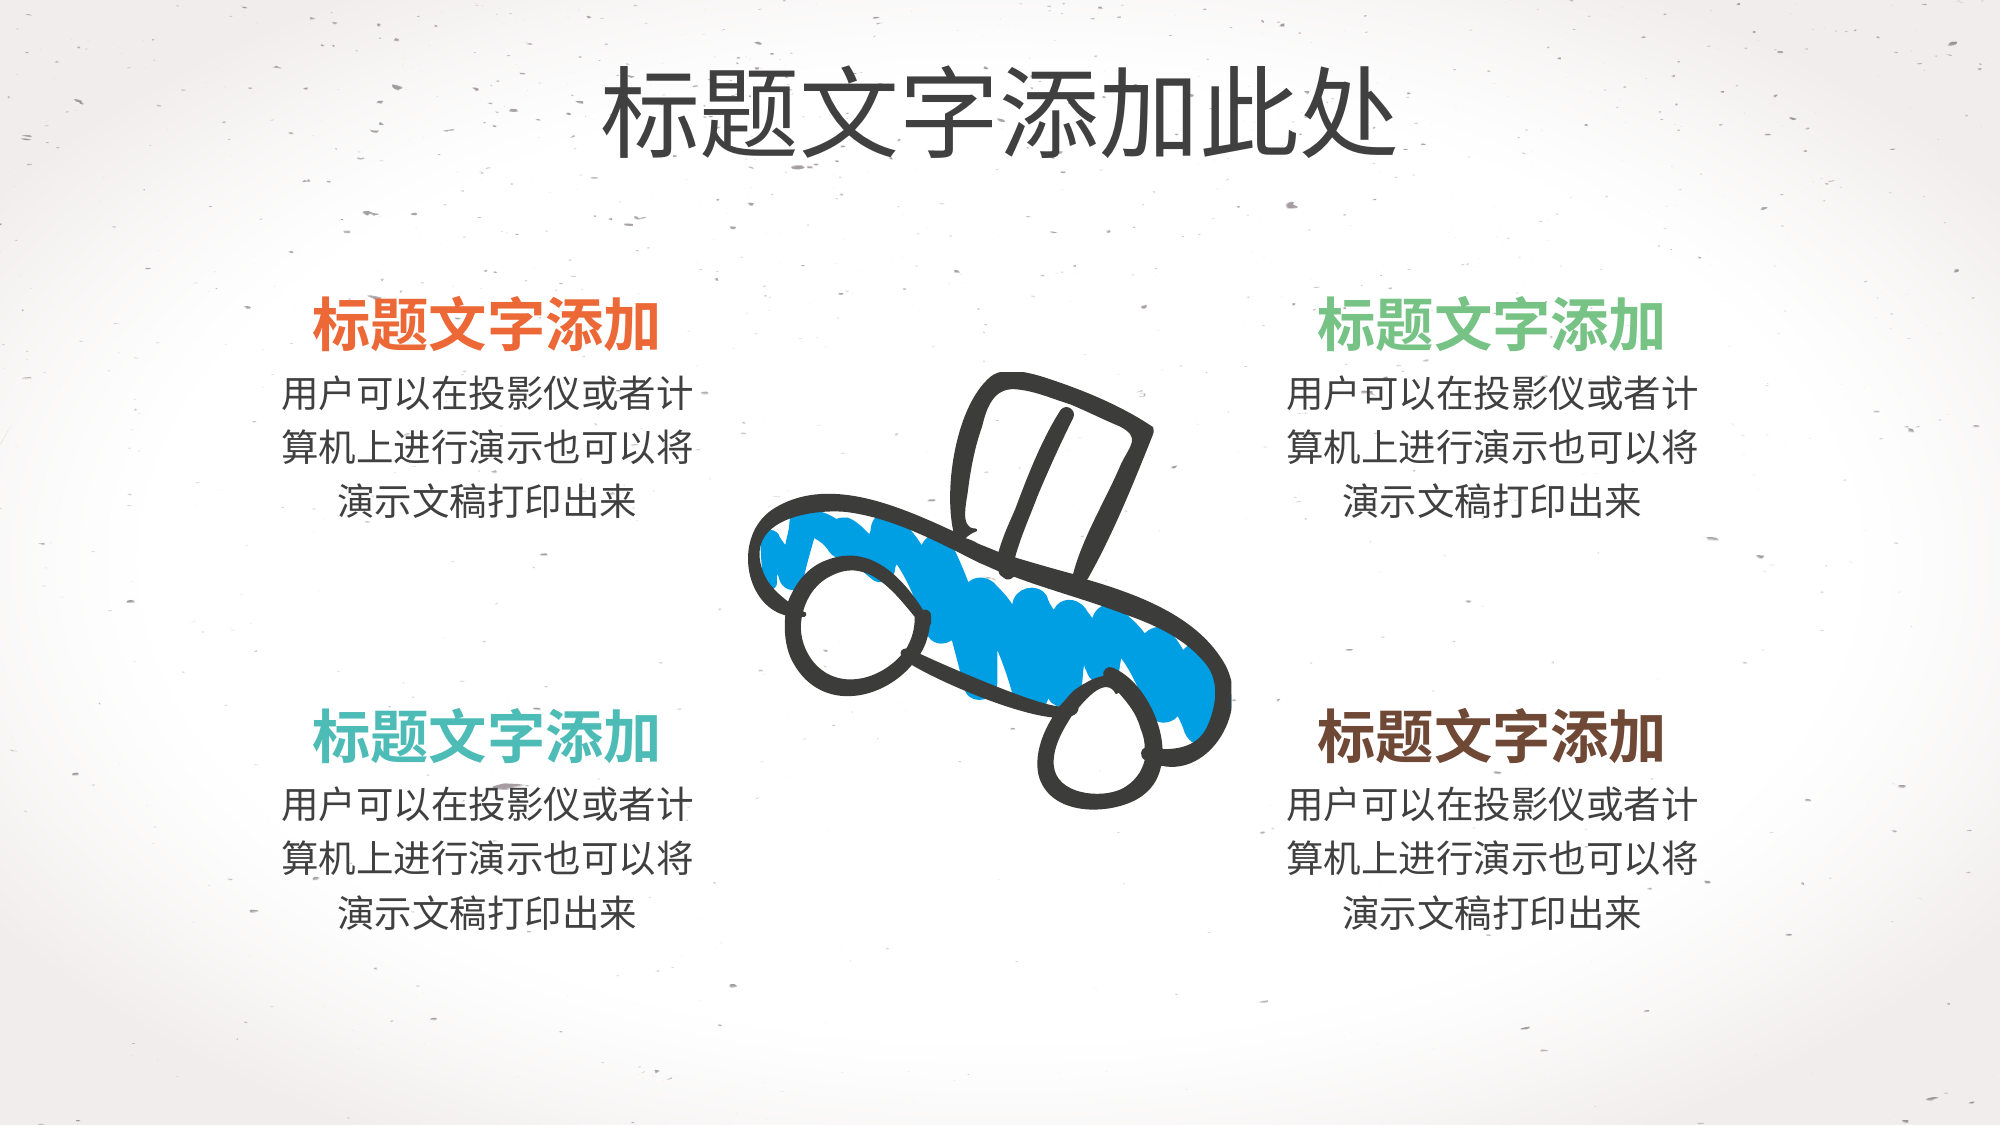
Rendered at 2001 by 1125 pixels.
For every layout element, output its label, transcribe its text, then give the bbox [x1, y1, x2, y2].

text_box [226, 267, 749, 533]
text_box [226, 678, 749, 944]
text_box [1231, 267, 1754, 533]
picture [748, 372, 1232, 812]
text_box 标题文字添加此处 [585, 43, 1415, 178]
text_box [1231, 678, 1754, 944]
